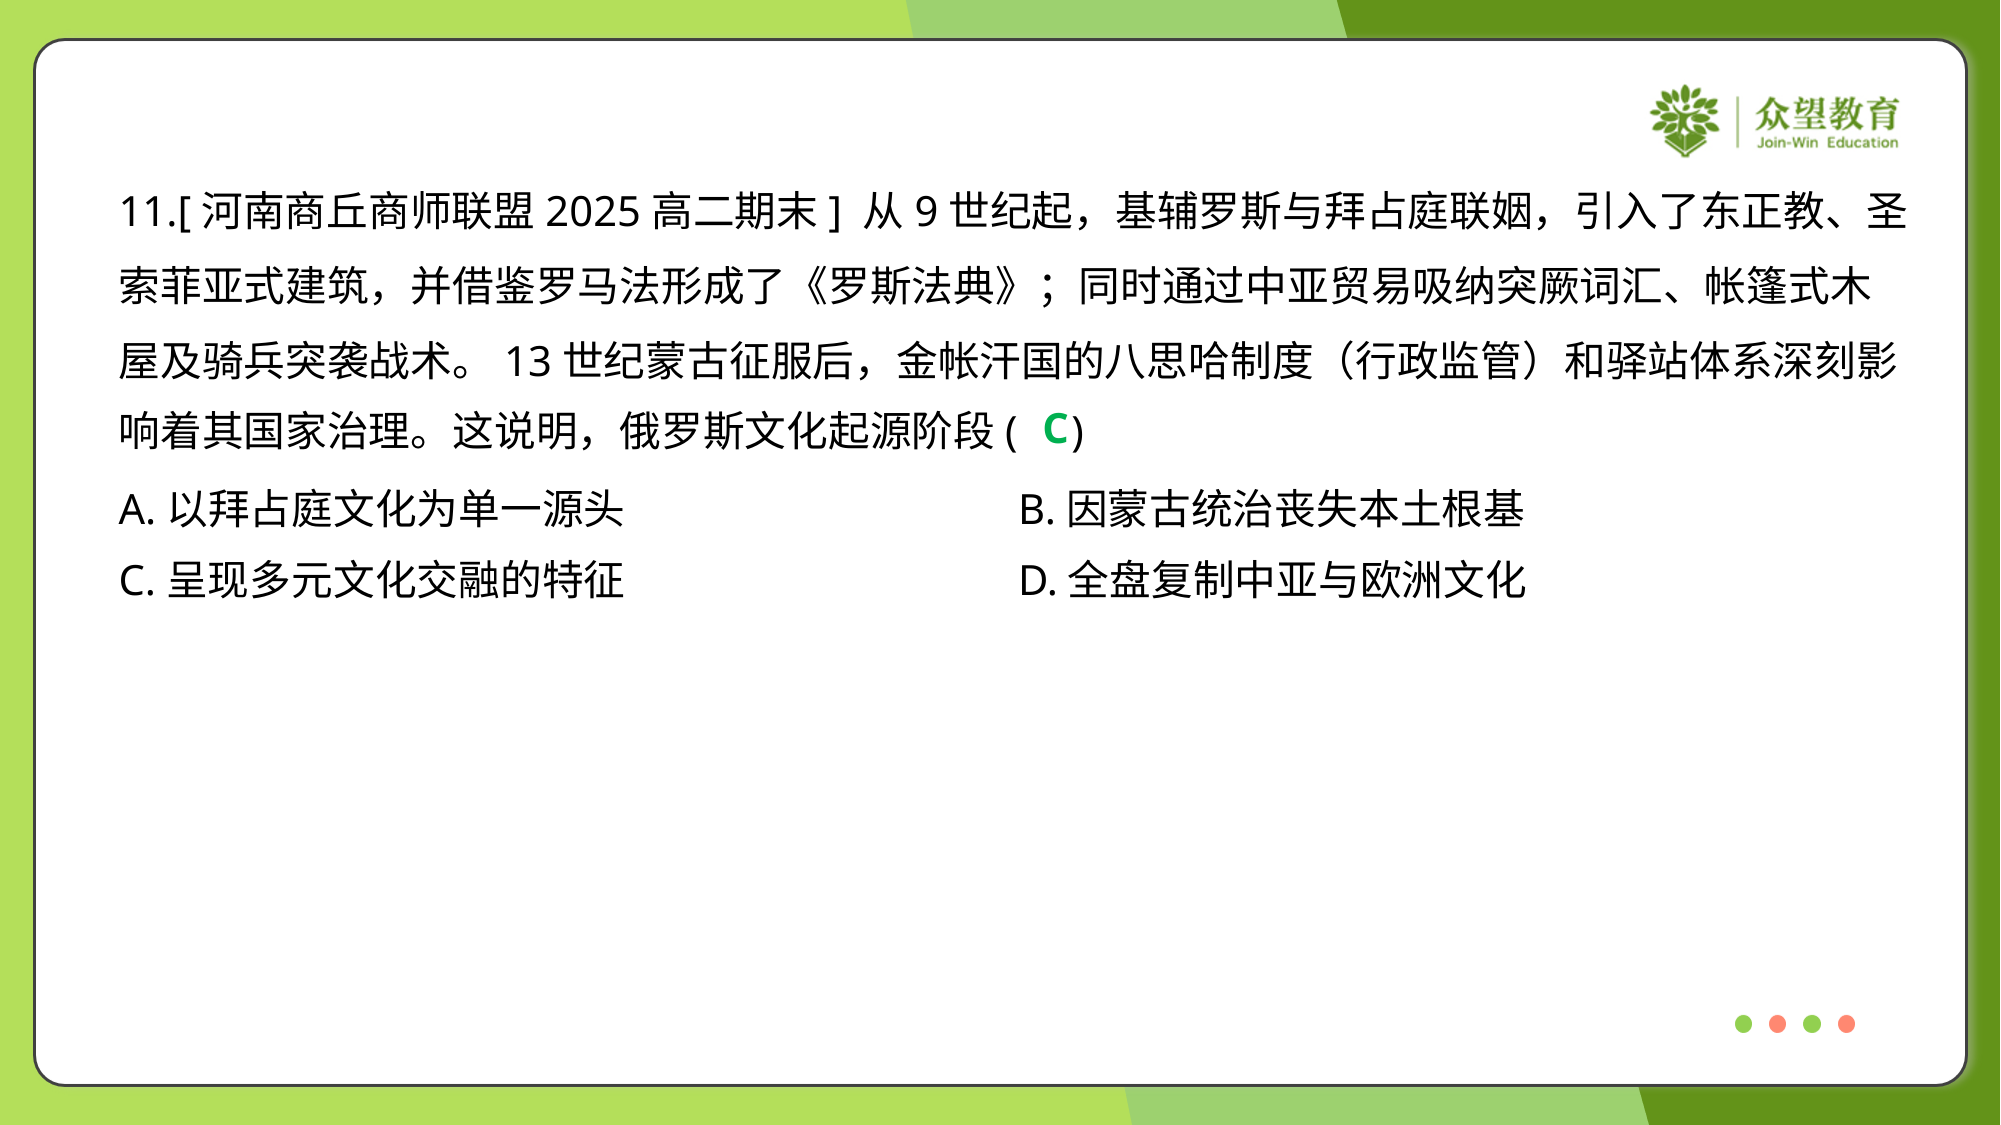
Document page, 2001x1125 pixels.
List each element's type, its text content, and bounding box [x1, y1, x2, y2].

text_box A.以拜占庭文化为单一源头 B.因蒙古统治丧失本土根基 C.呈现多元文化交融的特征 D.全盘复制中亚与欧洲文化 [118, 457, 1883, 597]
picture [0, 0, 2000, 1125]
text_box 11.[河南商丘商师联盟2025高二期末] 从9世纪起，基辅罗斯与拜占庭联姻，引入了东正教、圣 索菲亚式建筑，并借鉴罗马法形成了《罗斯法典》；同时通过中亚贸易吸纳突厥词汇、帐篷式木 屋及骑兵突袭战术。13世纪蒙古征服后，金帐汗国的八思哈制度（行政监管）和驿站体系深刻影 响着其国家治理。这说明，俄罗斯文化起源阶段( ) [118, 159, 1883, 448]
text_box C [1026, 381, 1085, 446]
